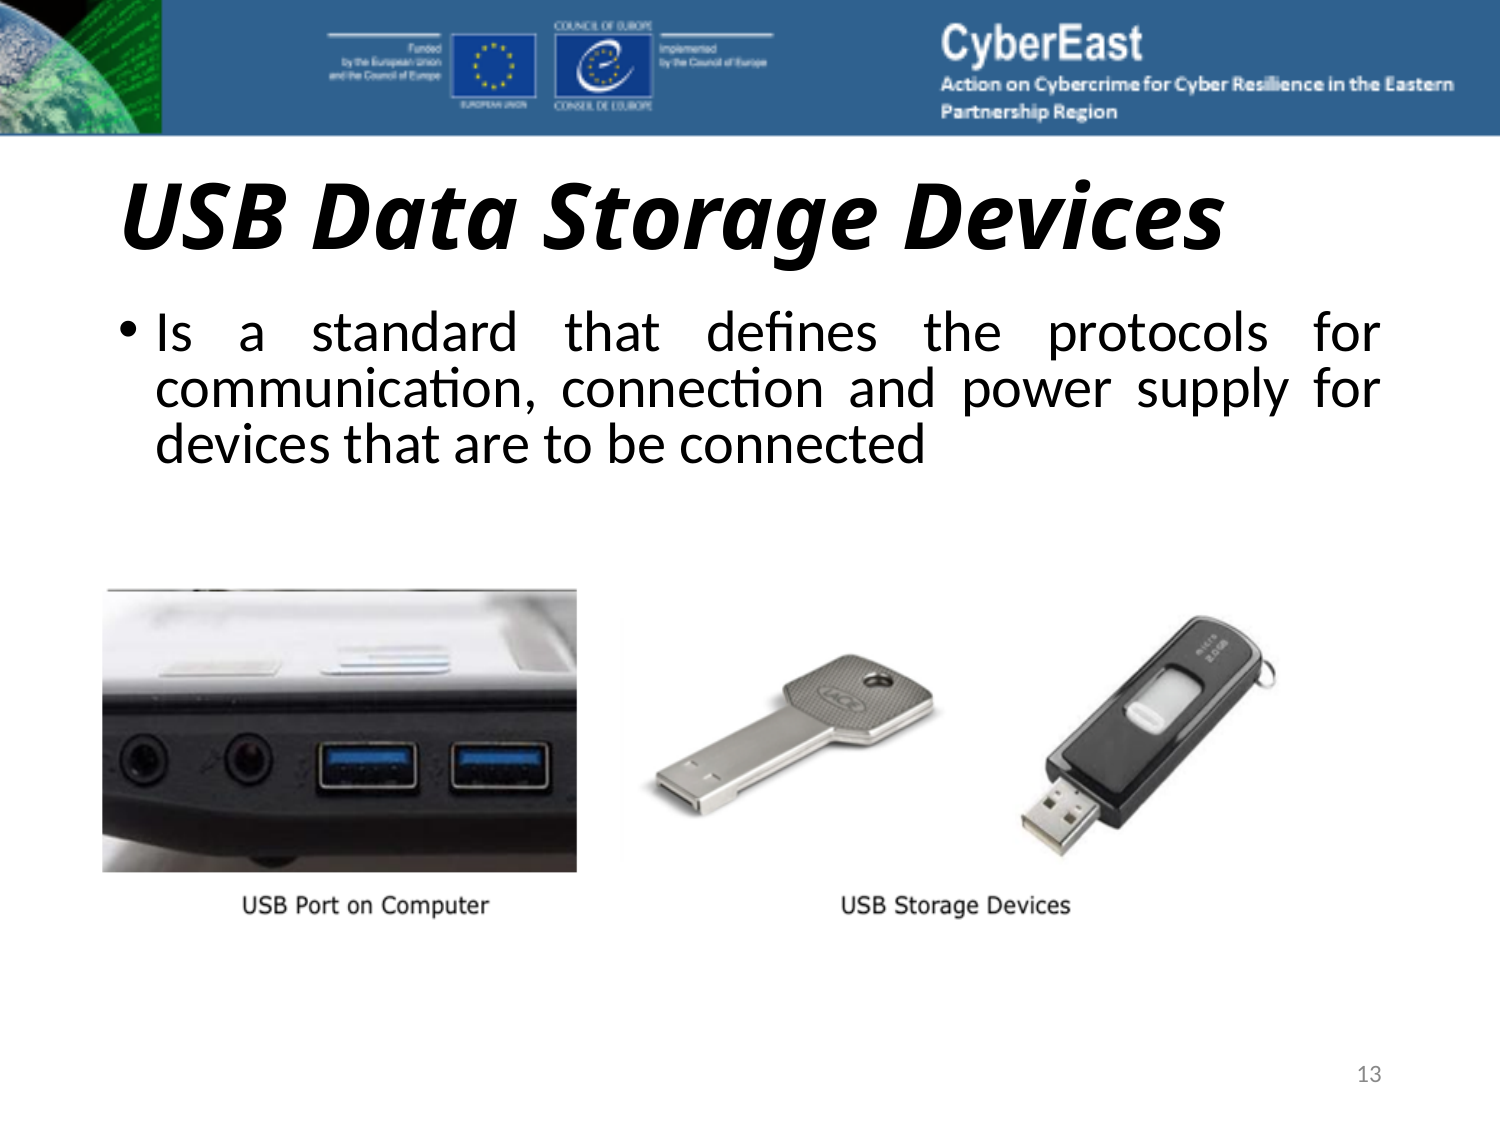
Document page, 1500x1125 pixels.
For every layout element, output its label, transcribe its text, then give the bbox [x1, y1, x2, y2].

slide_number 13 [1059, 1042, 1397, 1103]
list Is a standard that defines the protocols for communication, connection and power supply for devices that are to be connected [103, 299, 1397, 1014]
title USB Data Storage Devices [103, 111, 1397, 299]
picture [0, 0, 1500, 1125]
